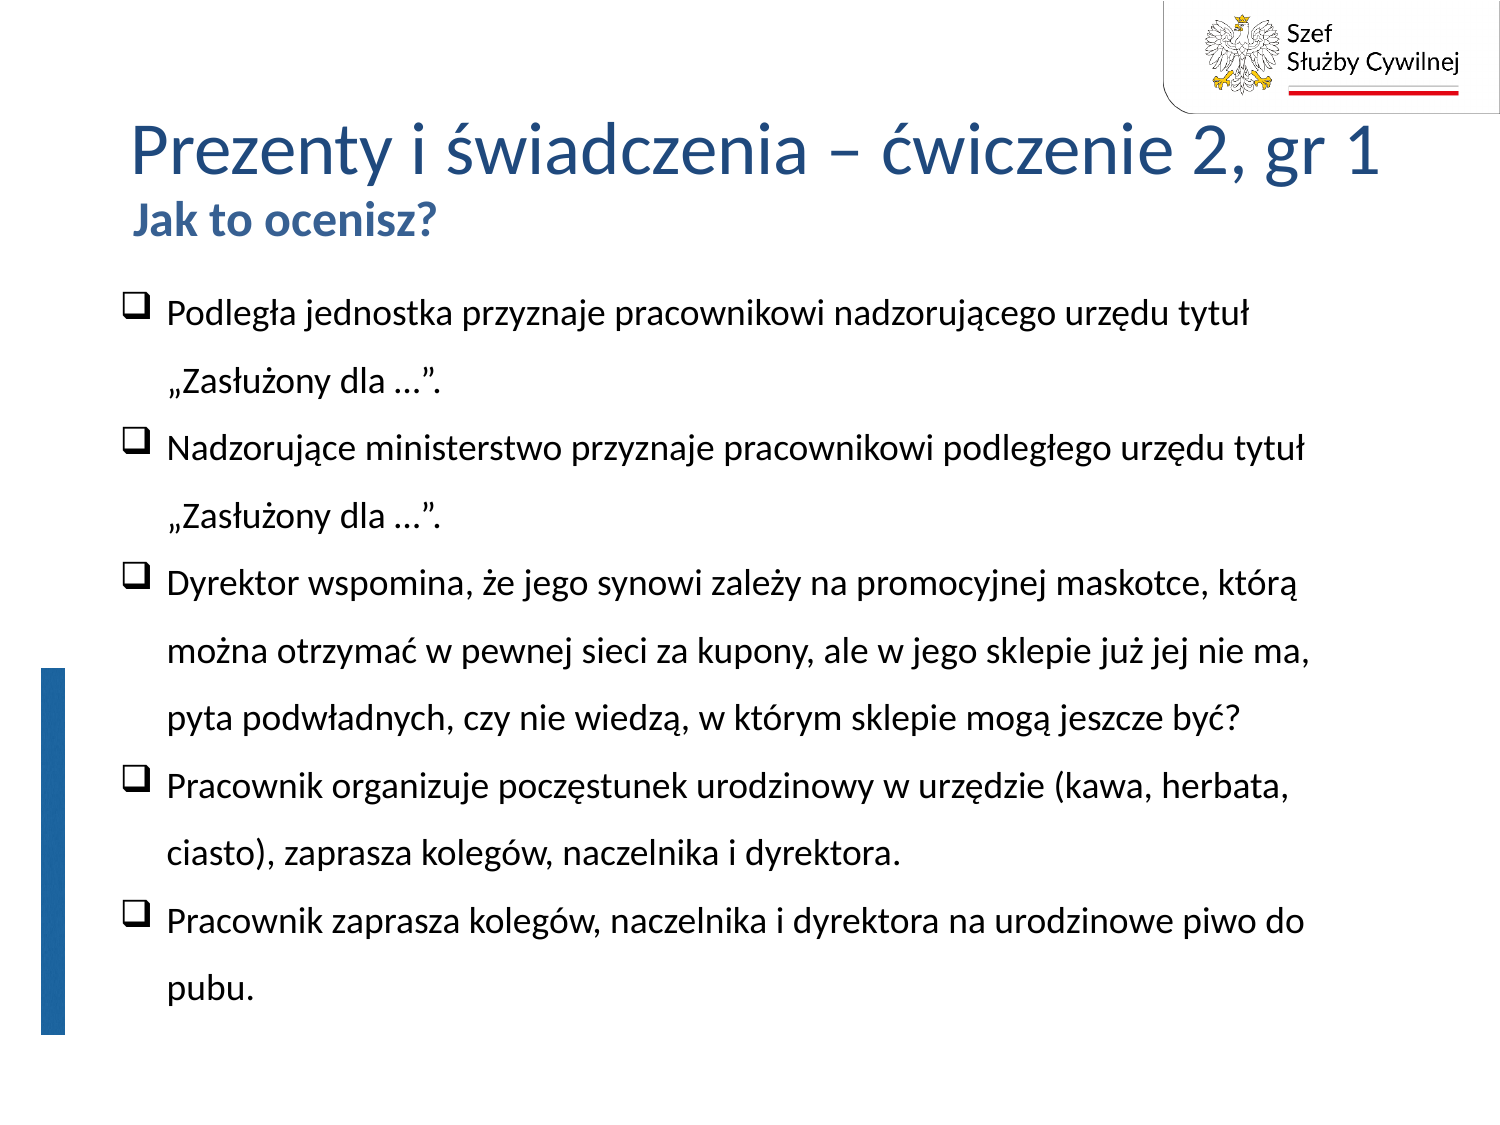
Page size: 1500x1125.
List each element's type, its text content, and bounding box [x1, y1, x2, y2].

text_box Podległa jednostka przyznaje pracownikowi nadzorującego urzędu tytuł „Zasłużony dla …”. Nadzorujące ministerstwo przyznaje pracownikowi podległego urzędu tytuł „Zasłużony dla …”. Dyrektor wspomina, że jego synowi zależy na promocyjnej maskotce, którą można otrzymać w pewnej sieci za kupony, ale w jego sklepie już jej nie ma, pyta podwładnych, czy nie wiedzą, w którym sklepie mogą jeszcze być? Pracownik organizuje poczęstunek urodzinowy w urzędzie (kawa, herbata, ciasto), zaprasza kolegów, naczelnika i dyrektora. Pracownik zaprasza kolegów, naczelnika i dyrektora na urodzinowe piwo do pubu. [105, 258, 1352, 1016]
picture [41, 668, 65, 1035]
text_box Jak to ocenisz? [118, 179, 1383, 254]
title Prezenty i świadczenia – ćwiczenie 2, gr 1 [106, 92, 1407, 217]
picture [1163, 0, 1500, 114]
